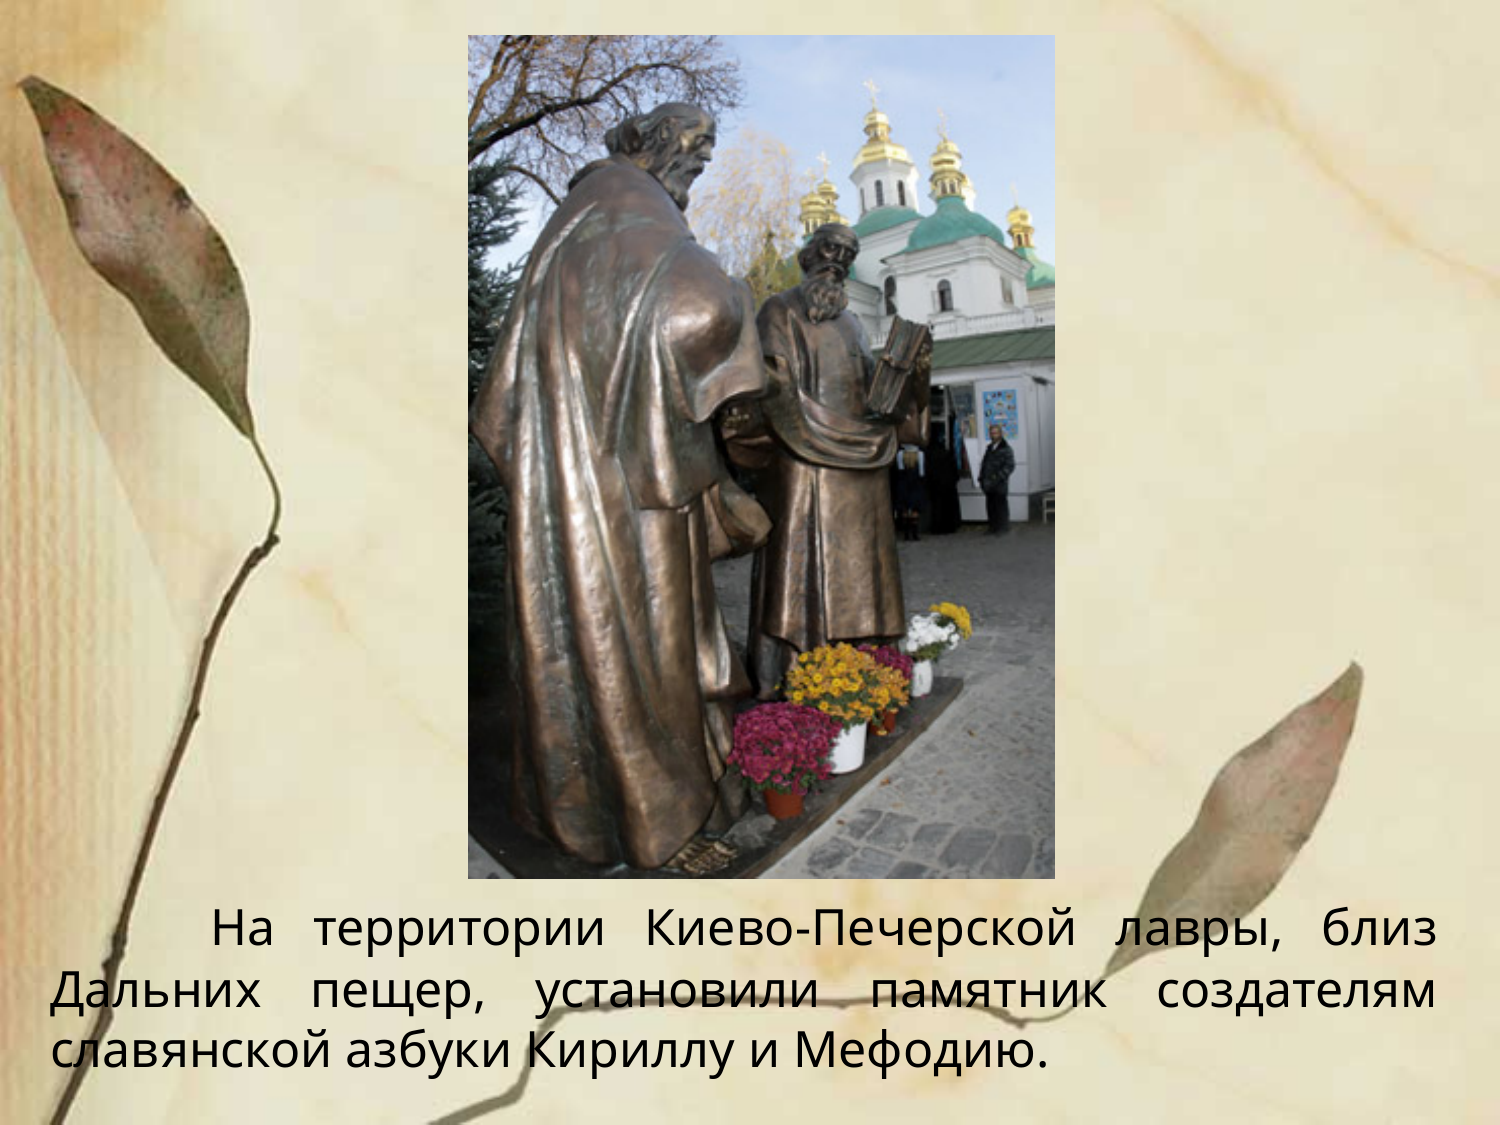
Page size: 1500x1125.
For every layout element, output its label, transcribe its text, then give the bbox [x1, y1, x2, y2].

text_box На территории Киево-Печерской лавры, близ Дальних пещер, установили памятник создателям славянской азбуки Кириллу и Мефодию. [35, 880, 1454, 1085]
picture [0, 0, 1500, 1125]
